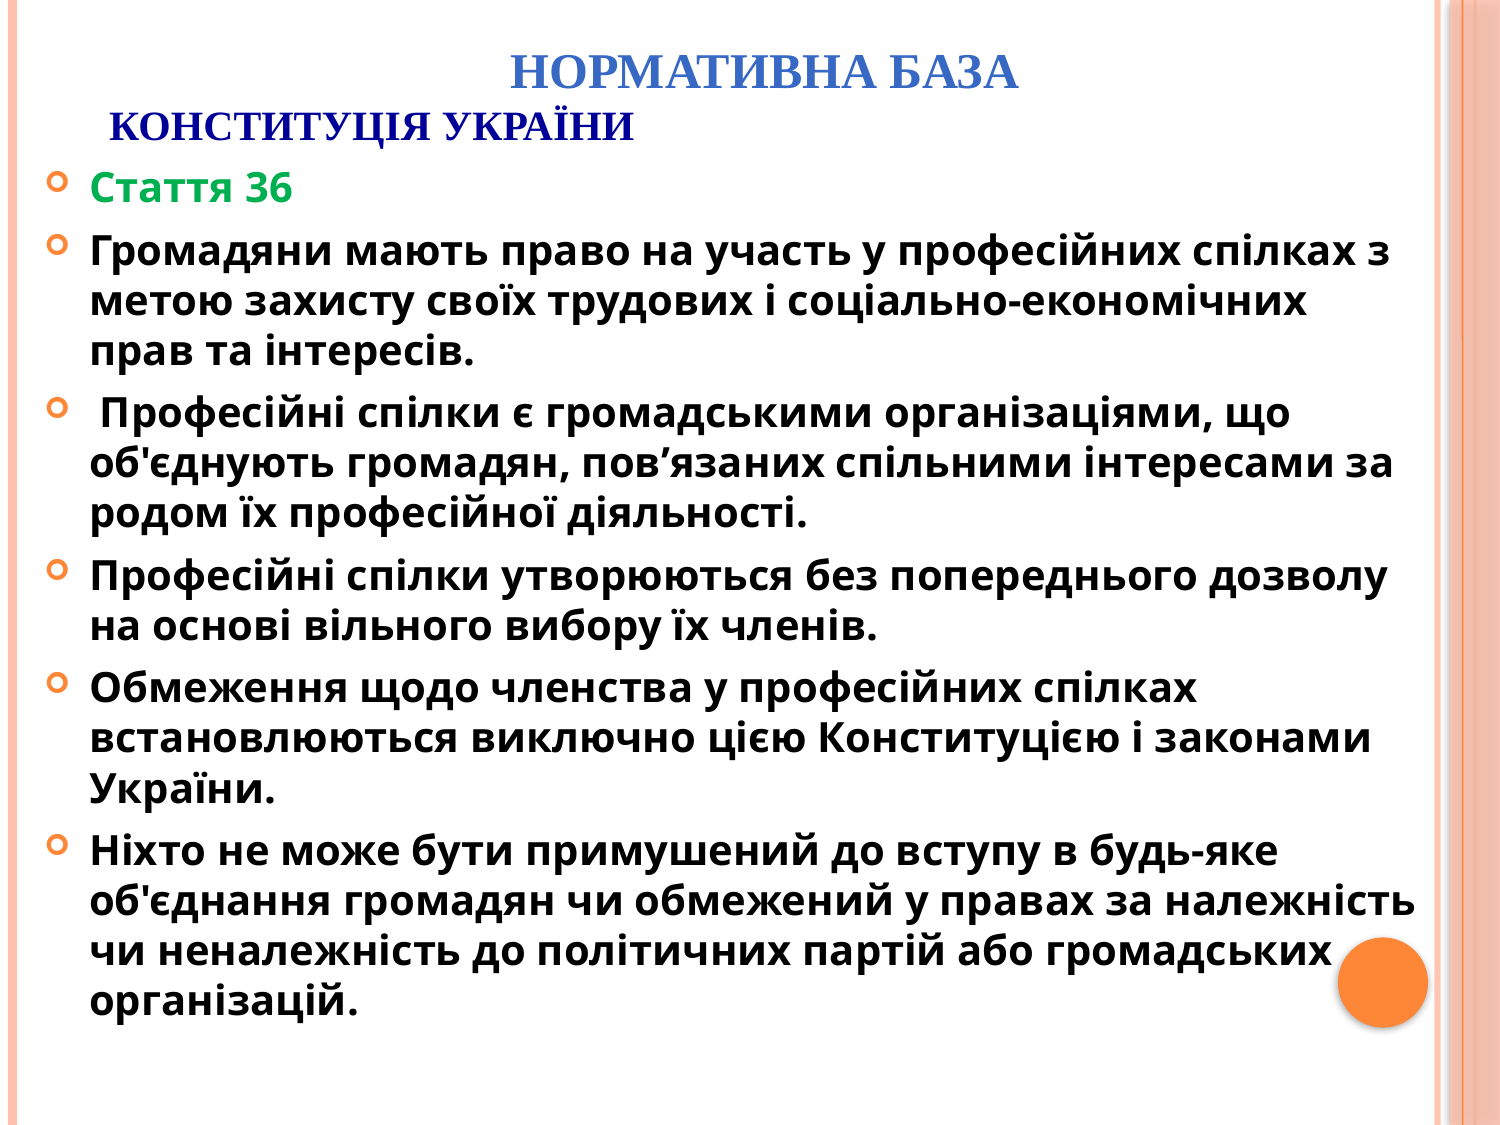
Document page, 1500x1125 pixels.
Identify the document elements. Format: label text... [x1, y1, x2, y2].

list НОРМАТИВНА БАЗА КОНСТИТУЦІЯ УКРАЇНИ Стаття 36 Громадяни мають право на участь у професійних спілках з метою захисту своїх трудових і соціально-економічних прав та інтересів. Професійні спілки є громадськими організаціями, що об'єднують громадян, пов’язаних спільними інтересами за родом їх професійної діяльності. Професійні спілки утворюються без попереднього дозволу на основі вільного вибору їх членів. Обмеження щодо членства у професійних спілках встановлюються виключно цією Конституцією і законами України. Ніхто не може бути примушений до вступу в будь-яке об'єднання громадян чи обмежений у правах за належність чи неналежність до політичних партій або громадських організацій. [29, 30, 1436, 1059]
